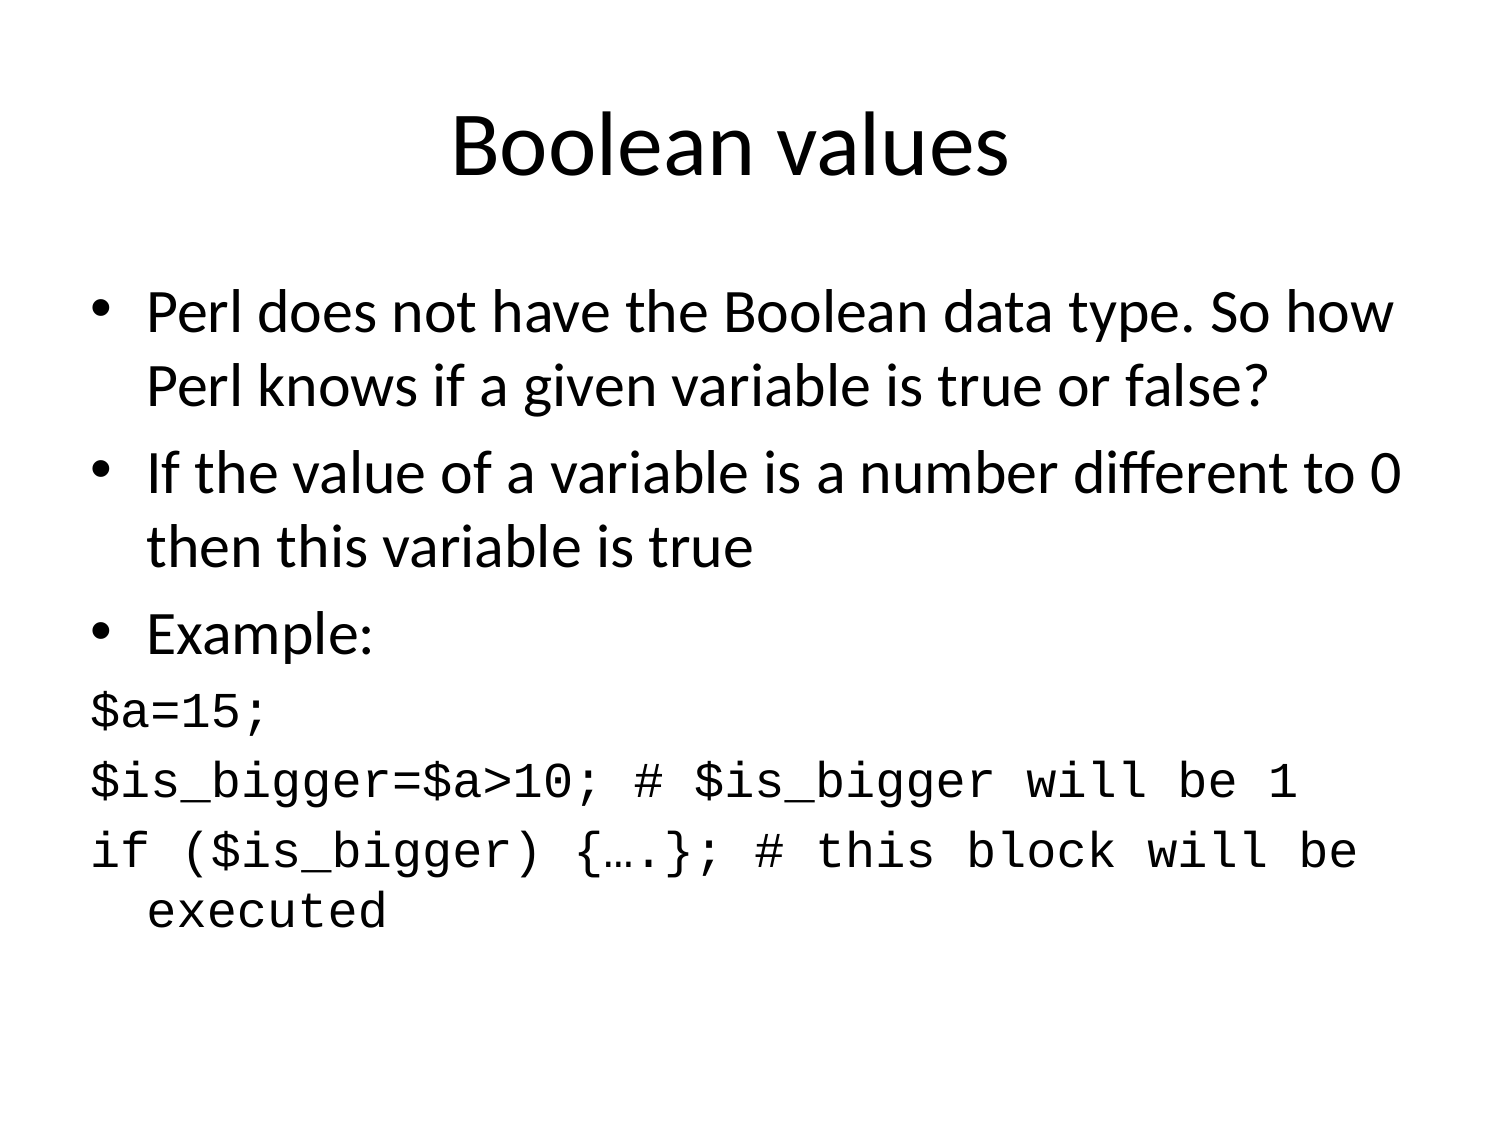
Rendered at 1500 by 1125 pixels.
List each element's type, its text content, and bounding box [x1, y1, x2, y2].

title Boolean values [75, 45, 1425, 233]
list Perl does not have the Boolean data type. So how Perl knows if a given variable is true or false? If the value of a variable is a number different to 0 then this variable is true Example: $a=15; $is_bigger=$a>10; # $is_bigger will be 1 if ($is_bigger) {….}; # this block will be executed [75, 262, 1425, 1005]
